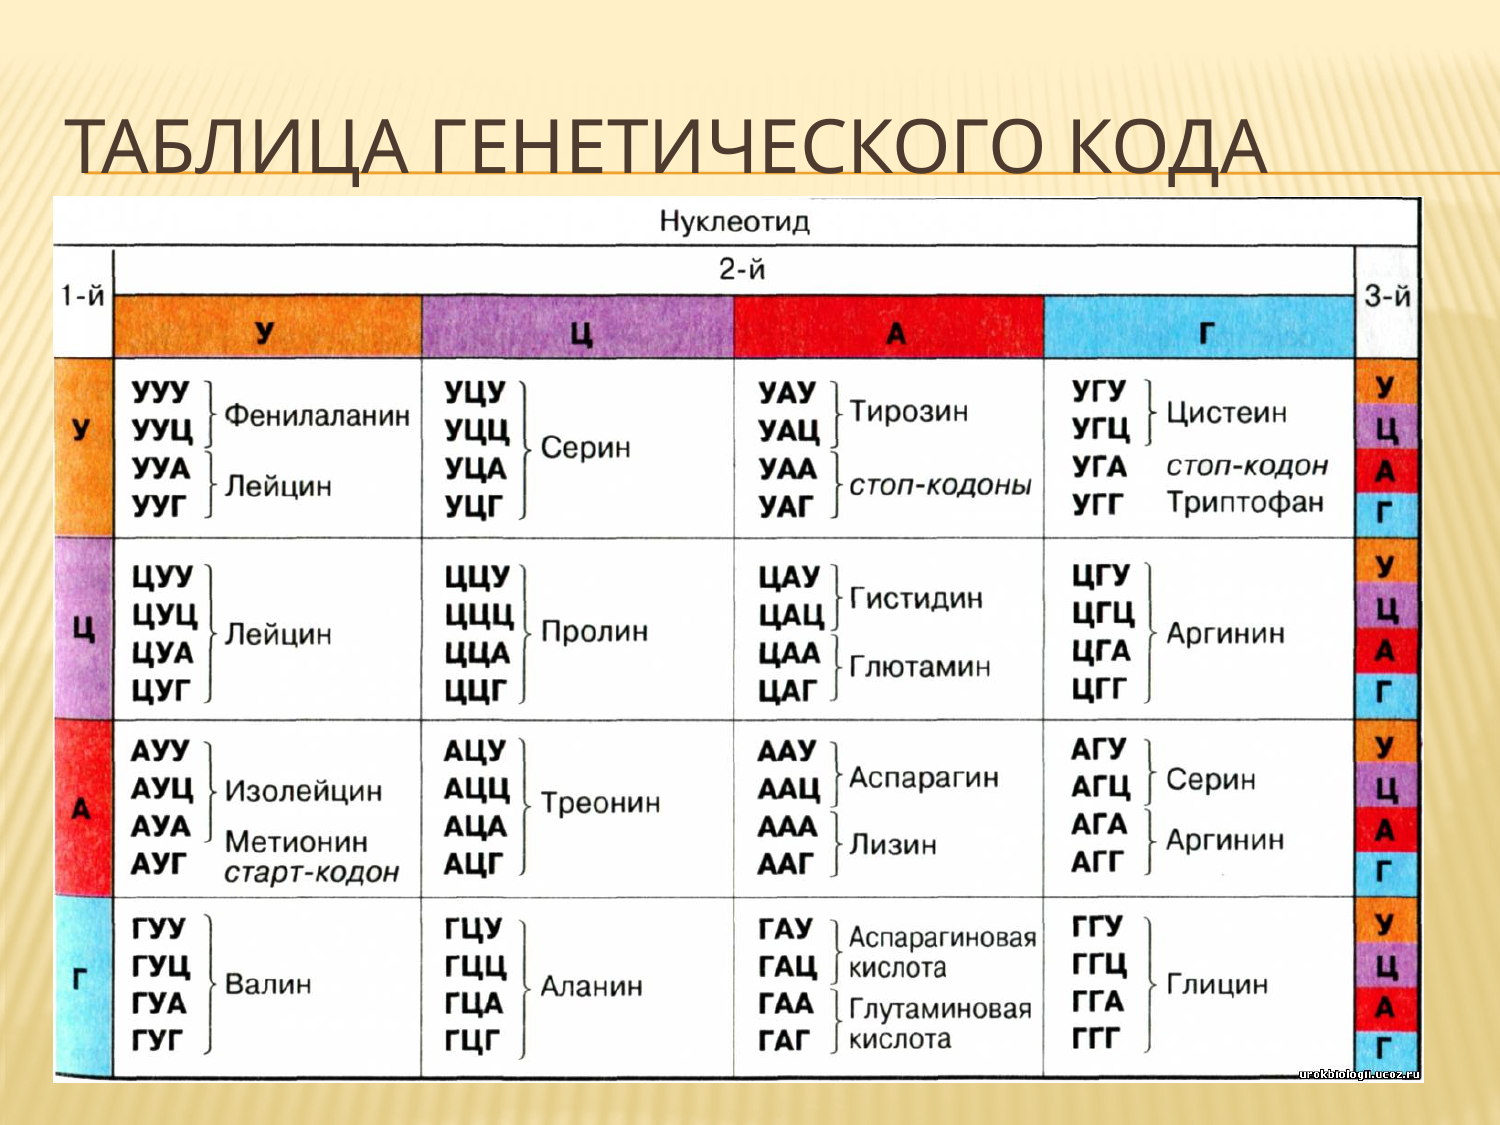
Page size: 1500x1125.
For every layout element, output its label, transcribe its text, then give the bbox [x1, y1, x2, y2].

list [52, 195, 1424, 1083]
title ТАБЛИЦА ГЕНЕТИЧЕСКОГО КОДА [50, 75, 1475, 213]
